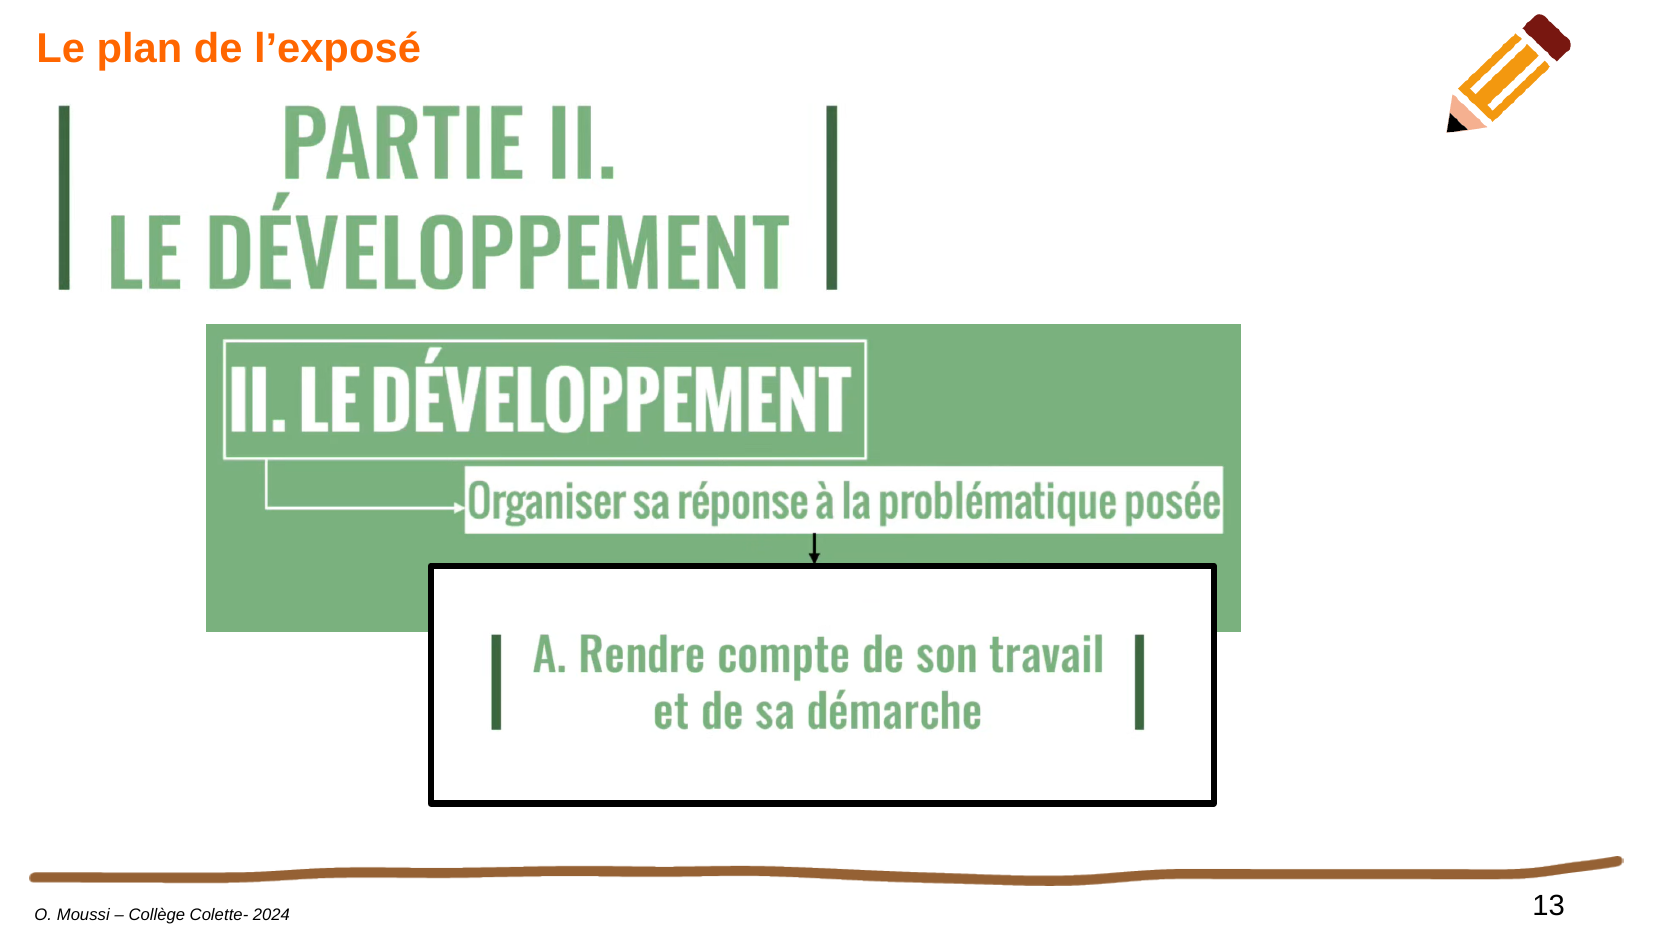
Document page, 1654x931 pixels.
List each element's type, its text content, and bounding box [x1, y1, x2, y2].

picture [1446, 14, 1571, 133]
slide_number 13 [1181, 885, 1565, 931]
picture [0, 0, 1241, 801]
picture [29, 856, 1624, 886]
text_box O. Moussi – Collège Colette- 2024 [0, 896, 325, 931]
